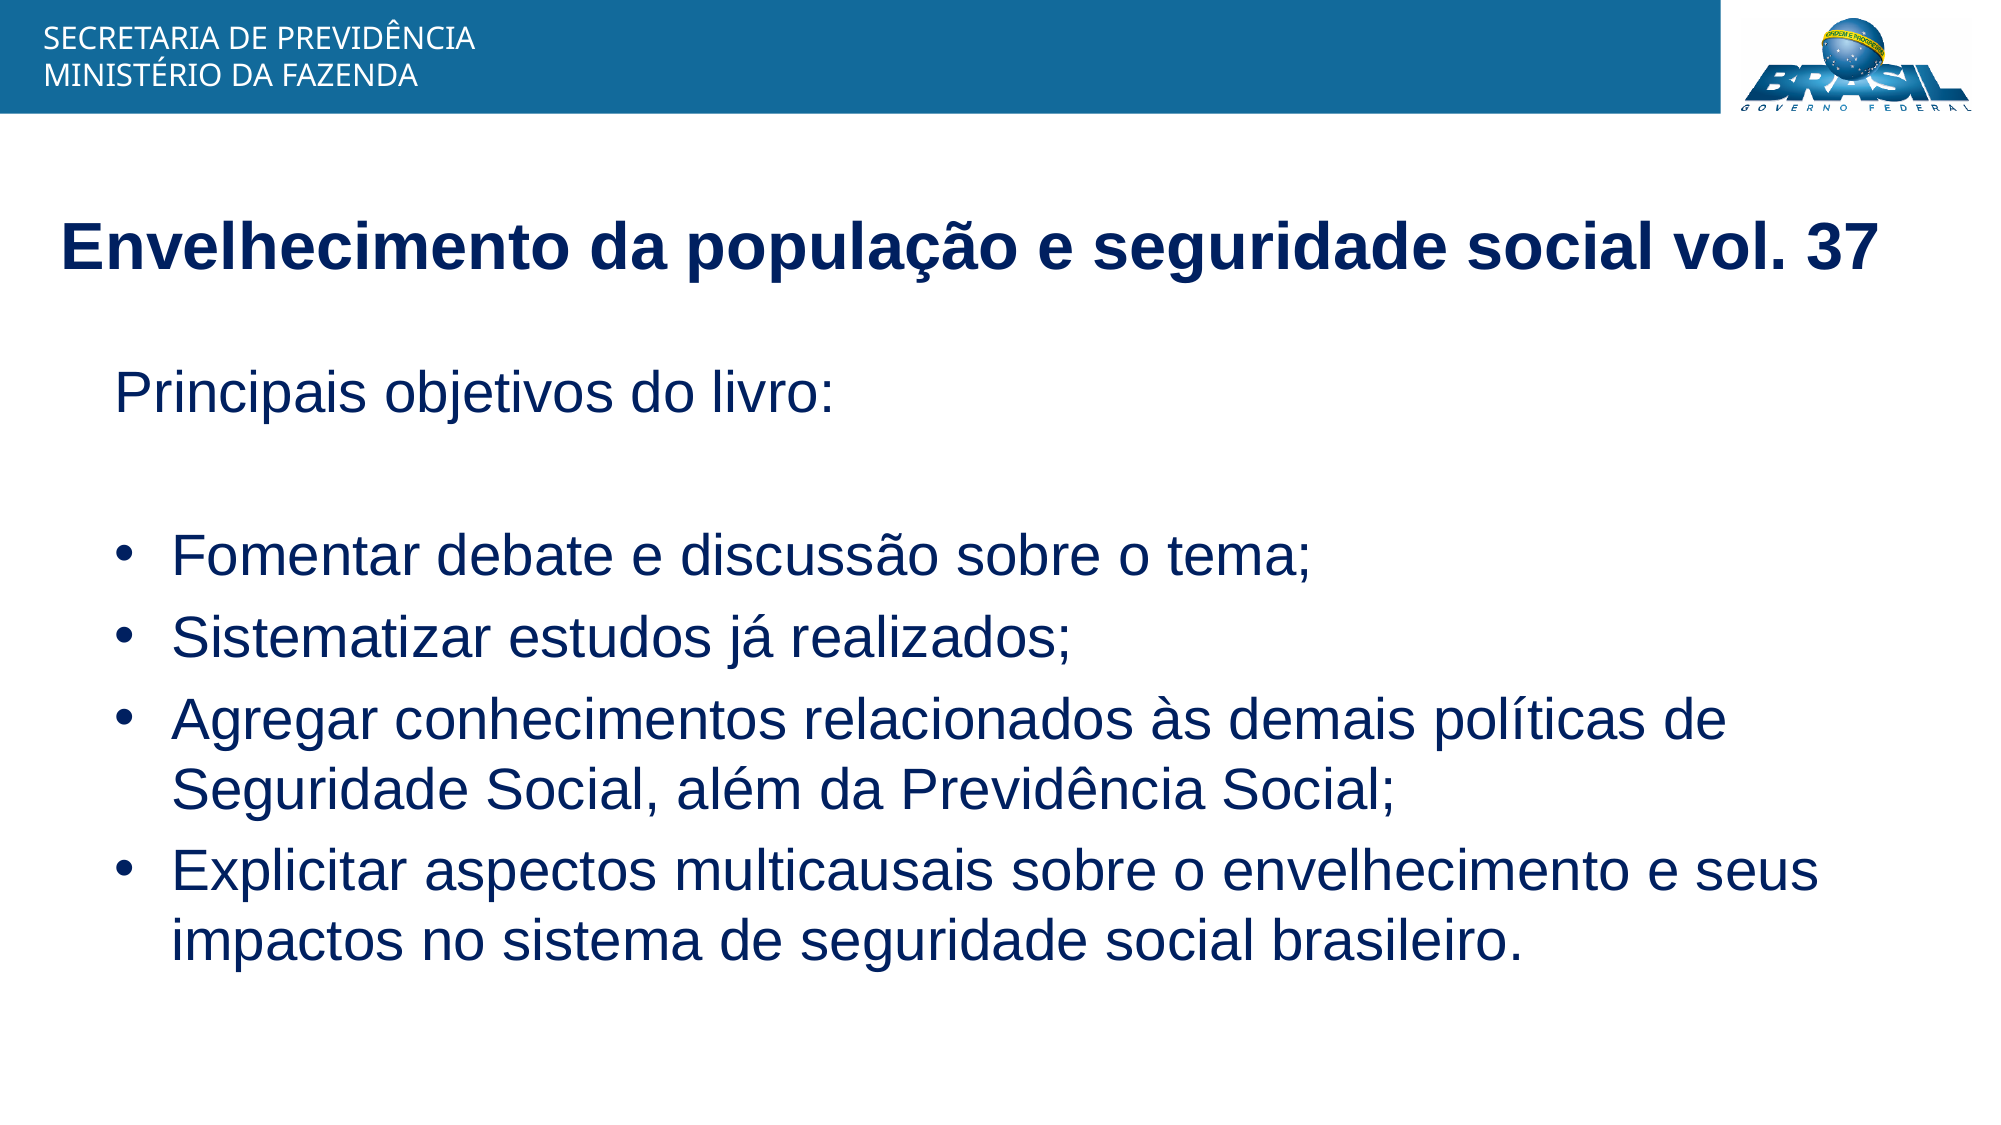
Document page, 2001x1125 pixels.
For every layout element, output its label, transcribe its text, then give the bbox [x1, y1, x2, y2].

list Principais objetivos do livro: Fomentar debate e discussão sobre o tema; Sistematizar estudos já realizados; Agregar conhecimentos relacionados às demais políticas de Seguridade Social, além da Previdência Social; Explicitar aspectos multicausais sobre o envelhecimento e seus impactos no sistema de seguridade social brasileiro. [99, 346, 1901, 1073]
picture [1741, 18, 1972, 111]
title Envelhecimento da população e seguridade social vol. 37 [42, 148, 1901, 337]
